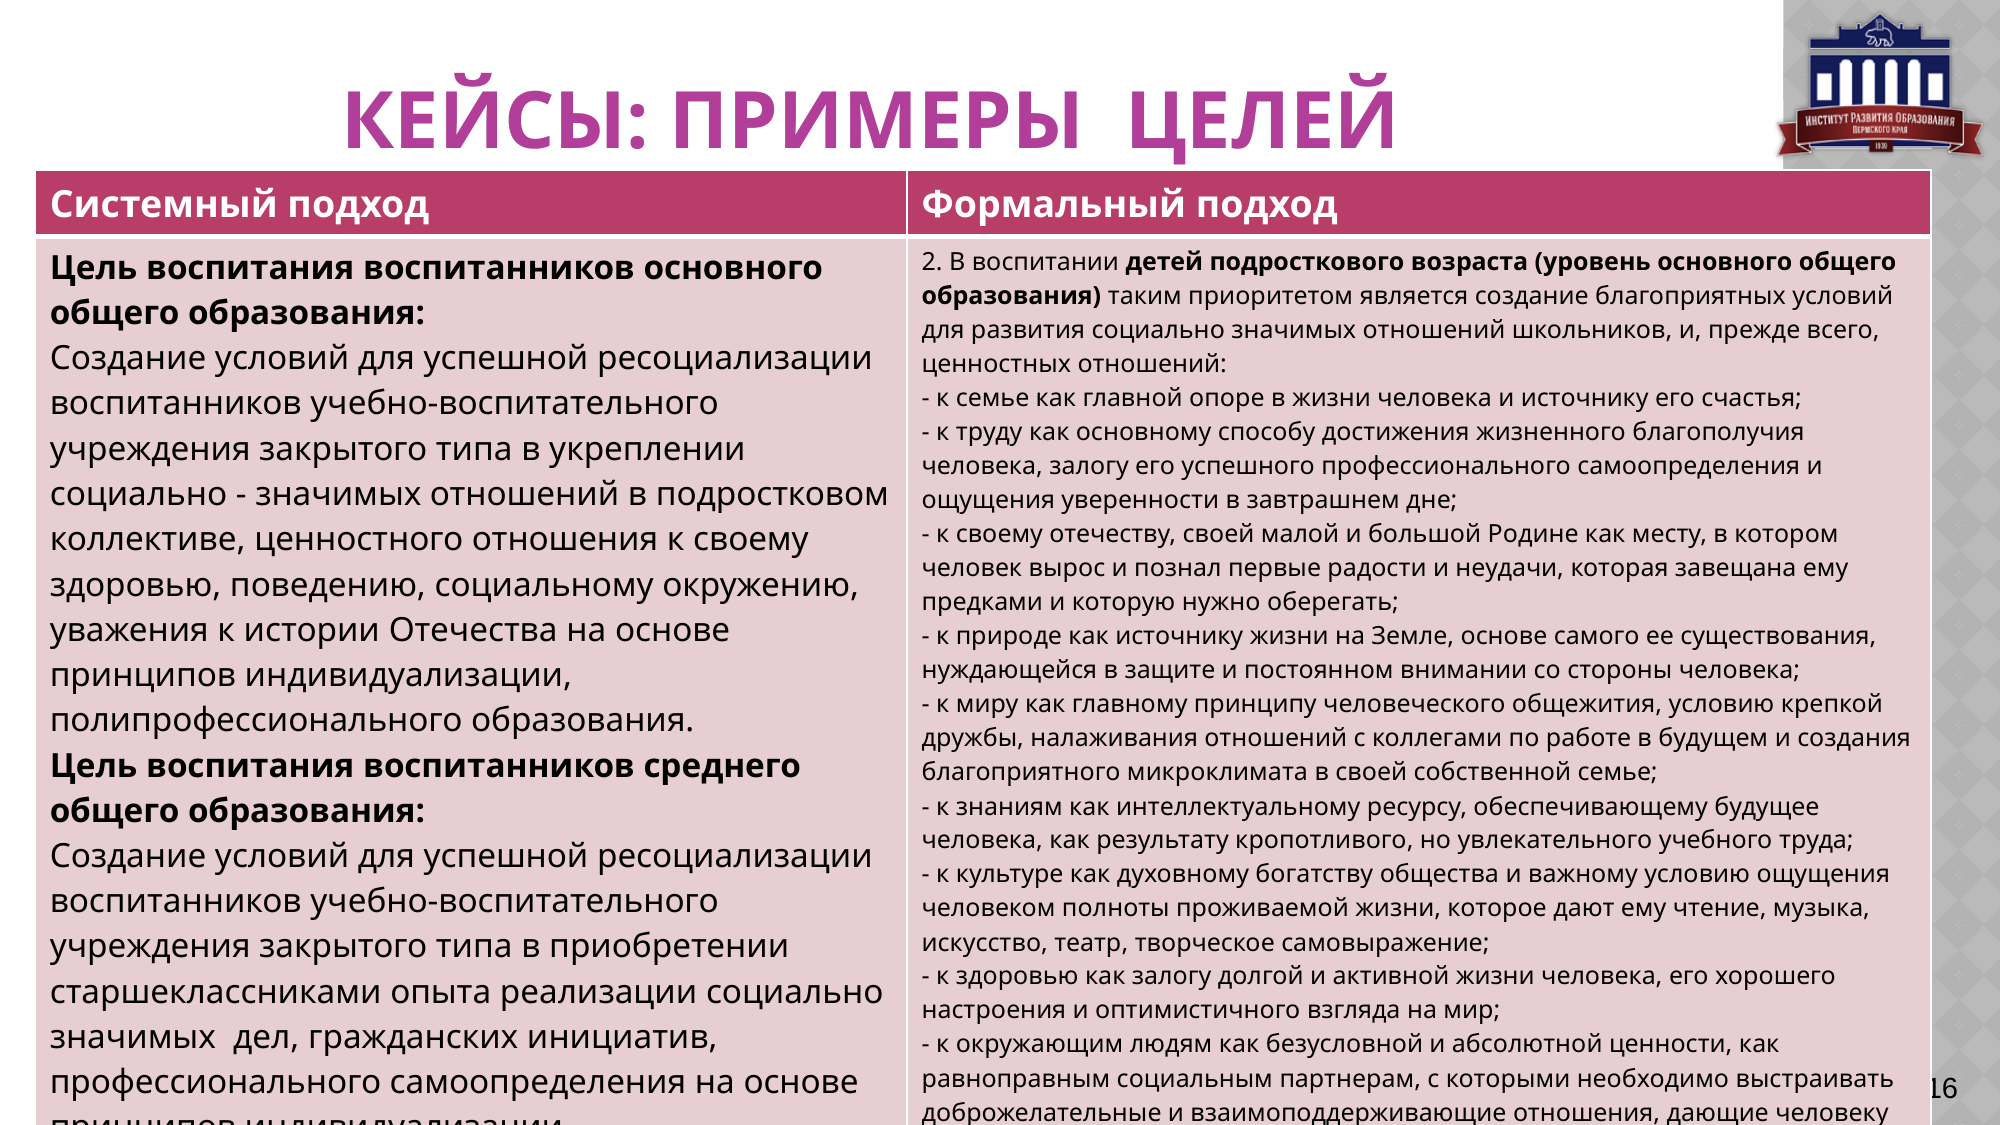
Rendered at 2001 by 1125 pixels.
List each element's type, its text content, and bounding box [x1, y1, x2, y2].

table_cell Цель воспитания воспитанников основного общего образования: Создание условий для успешной ресоциализации воспитанников учебно-воспитательного учреждения закрытого типа в укреплении социально - значимых отношений в подростковом коллективе, ценностного отношения к своему здоровью, поведению, социальному окружению, уважения к истории Отечества на основе принципов индивидуализации, полипрофессионального образования. Цель воспитания воспитанников среднего общего образования: Создание условий для успешной ресоциализации воспитанников учебно-воспитательного учреждения закрытого типа в приобретении старшеклассниками опыта реализации социально значимых дел, гражданских инициатив, профессионального самоопределения на основе принципов индивидуализации, полипрофессионального образования. [36, 239, 906, 1125]
picture [1772, 6, 1989, 163]
table_header Формальный подход [908, 171, 1930, 234]
title Кейсы: Примеры целей [99, 52, 1684, 165]
table_cell 2. В воспитании детей подросткового возраста (уровень основного общего образования) таким приоритетом является создание благоприятных условий для развития социально значимых отношений школьников, и, прежде всего, ценностных отношений: - к семье как главной опоре в жизни человека и источнику его счастья; - к труду как основному способу достижения жизненного благополучия человека, залогу его успешного профессионального самоопределения и ощущения уверенности в завтрашнем дне; - к своему отечеству, своей малой и большой Родине как месту, в котором человек вырос и познал первые радости и неудачи, которая завещана ему предками и которую нужно оберегать; - к природе как источнику жизни на Земле, основе самого ее существования, нуждающейся в защите и постоянном внимании со стороны человека; - к миру как главному принципу человеческого общежития, условию крепкой дружбы, налаживания отношений с коллегами по работе в будущем и создания благоприятного микроклимата в своей собственной семье; - к знаниям как интеллектуальному ресурсу, обеспечивающему будущее человека, как результату кропотливого, но увлекательного учебного труда; - к культуре как духовному богатству общества и важному условию ощущения человеком полноты проживаемой жизни, которое дают ему чтение, музыка, искусство, театр, творческое самовыражение; - к здоровью как залогу долгой и активной жизни человека, его хорошего настроения и оптимистичного взгляда на мир; - к окружающим людям как безусловной и абсолютной ценности, как равноправным социальным партнерам, с которыми необходимо выстраивать доброжелательные и взаимоподдерживающие отношения, дающие человеку радость общения и позволяющие избегать чувства одиночества; - к самим себе как хозяевам своей судьбы, самоопределяющимся и самореализующимся личностям, отвечающим за свое собственное будущее. [908, 239, 1930, 1125]
table_header Системный подход [36, 171, 906, 234]
